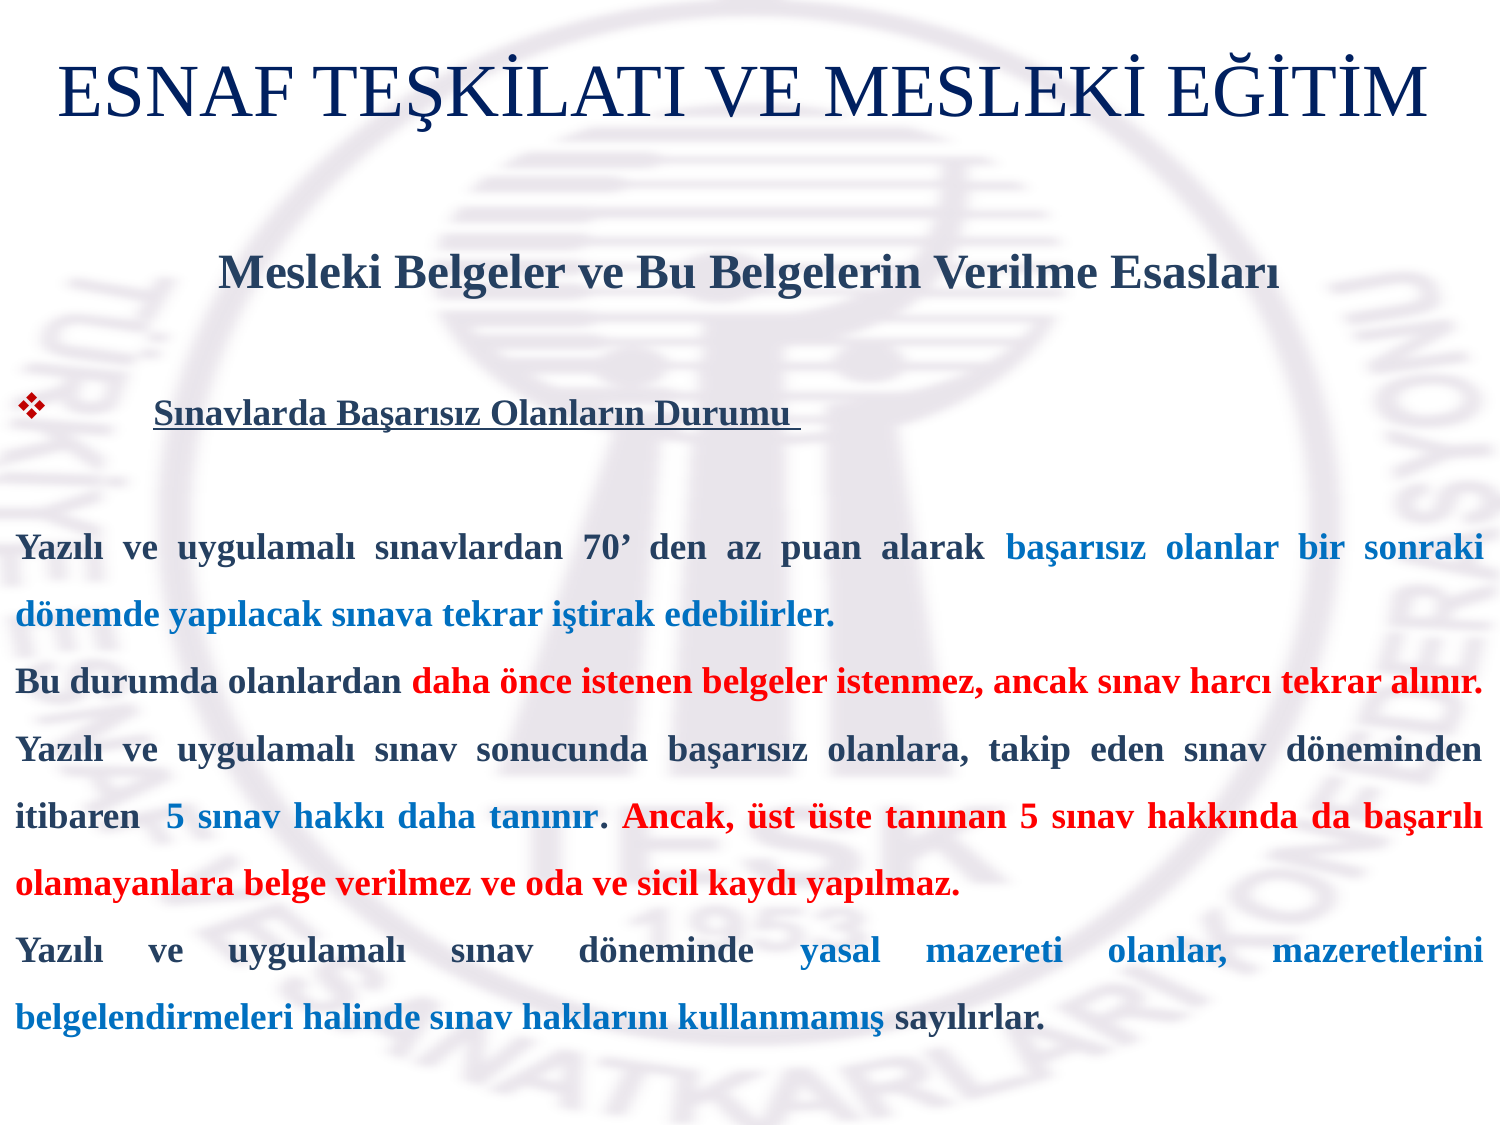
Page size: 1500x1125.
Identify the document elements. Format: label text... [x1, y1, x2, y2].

text_box ESNAF TEŞKİLATI VE MESLEKİ EĞİTİM [0, 0, 1500, 173]
text_box Mesleki Belgeler ve Bu Belgelerin Verilme Esasları Sınavlarda Başarısız Olanların Durumu Yazılı ve uygulamalı sınavlardan 70’ den az puan alarak başarısız olanlar bir sonraki dönemde yapılacak sınava tekrar iştirak edebilirler. Bu durumda olanlardan daha önce istenen belgeler istenmez, ancak sınav harcı tekrar alınır. Yazılı ve uygulamalı sınav sonucunda başarısız olanlara, takip eden sınav döneminden itibaren 5 sınav hakkı daha tanınır. Ancak, üst üste tanınan 5 sınav hakkında da başarılı olamayanlara belge verilmez ve oda ve sicil kaydı yapılmaz. Yazılı ve uygulamalı sınav döneminde yasal mazereti olanlar, mazeretlerini belgelendirmeleri halinde sınav haklarını kullanmamış sayılırlar. [0, 173, 1500, 1083]
